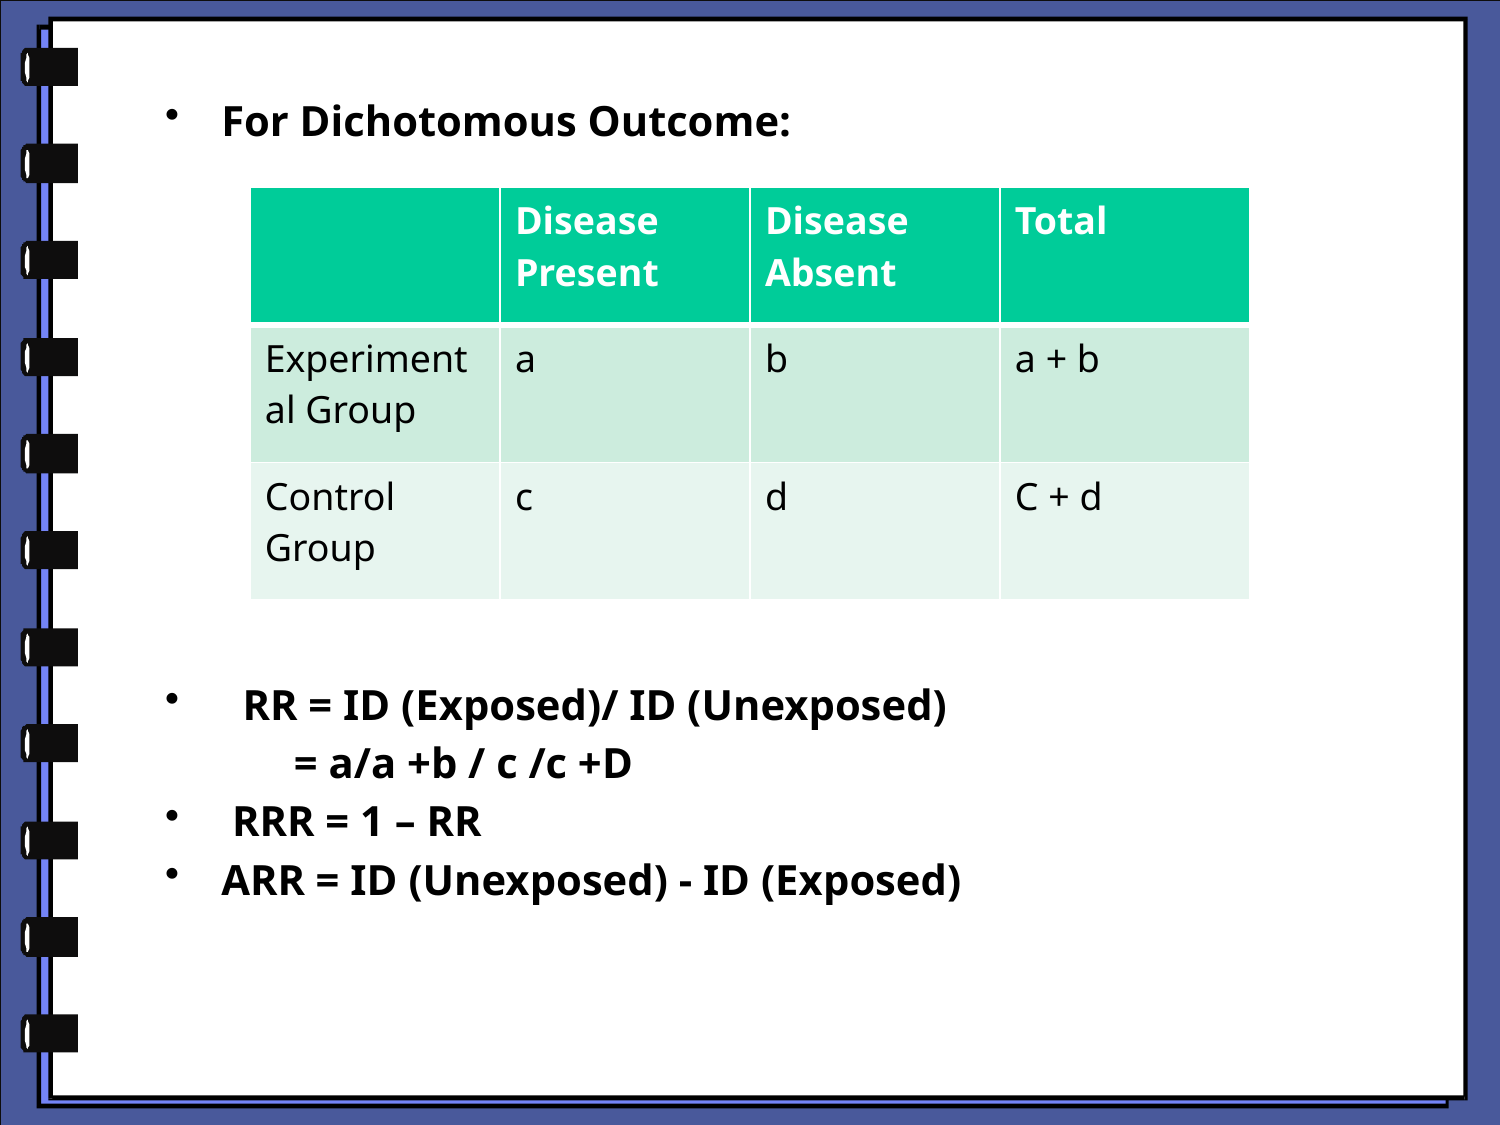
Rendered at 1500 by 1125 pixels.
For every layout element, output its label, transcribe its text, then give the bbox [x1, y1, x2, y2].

list For Dichotomous Outcome: RR = ID (Exposed)/ ID (Unexposed) = a/a +b / c /c +D RRR = 1 – RR ARR = ID (Unexposed) - ID (Exposed) [149, 87, 1413, 1063]
table_cell b [751, 328, 999, 462]
table_cell a + b [1001, 328, 1249, 462]
table_cell c [501, 463, 749, 599]
table_cell C + d [1001, 463, 1249, 599]
table_header Total [1001, 188, 1249, 322]
table_cell Experimental Group [251, 328, 499, 462]
table_header [251, 188, 499, 322]
table_header Disease Absent [751, 188, 999, 322]
table_cell a [501, 328, 749, 462]
table_header Disease Present [501, 188, 749, 322]
table_cell Control Group [251, 463, 499, 599]
table_cell d [751, 463, 999, 599]
